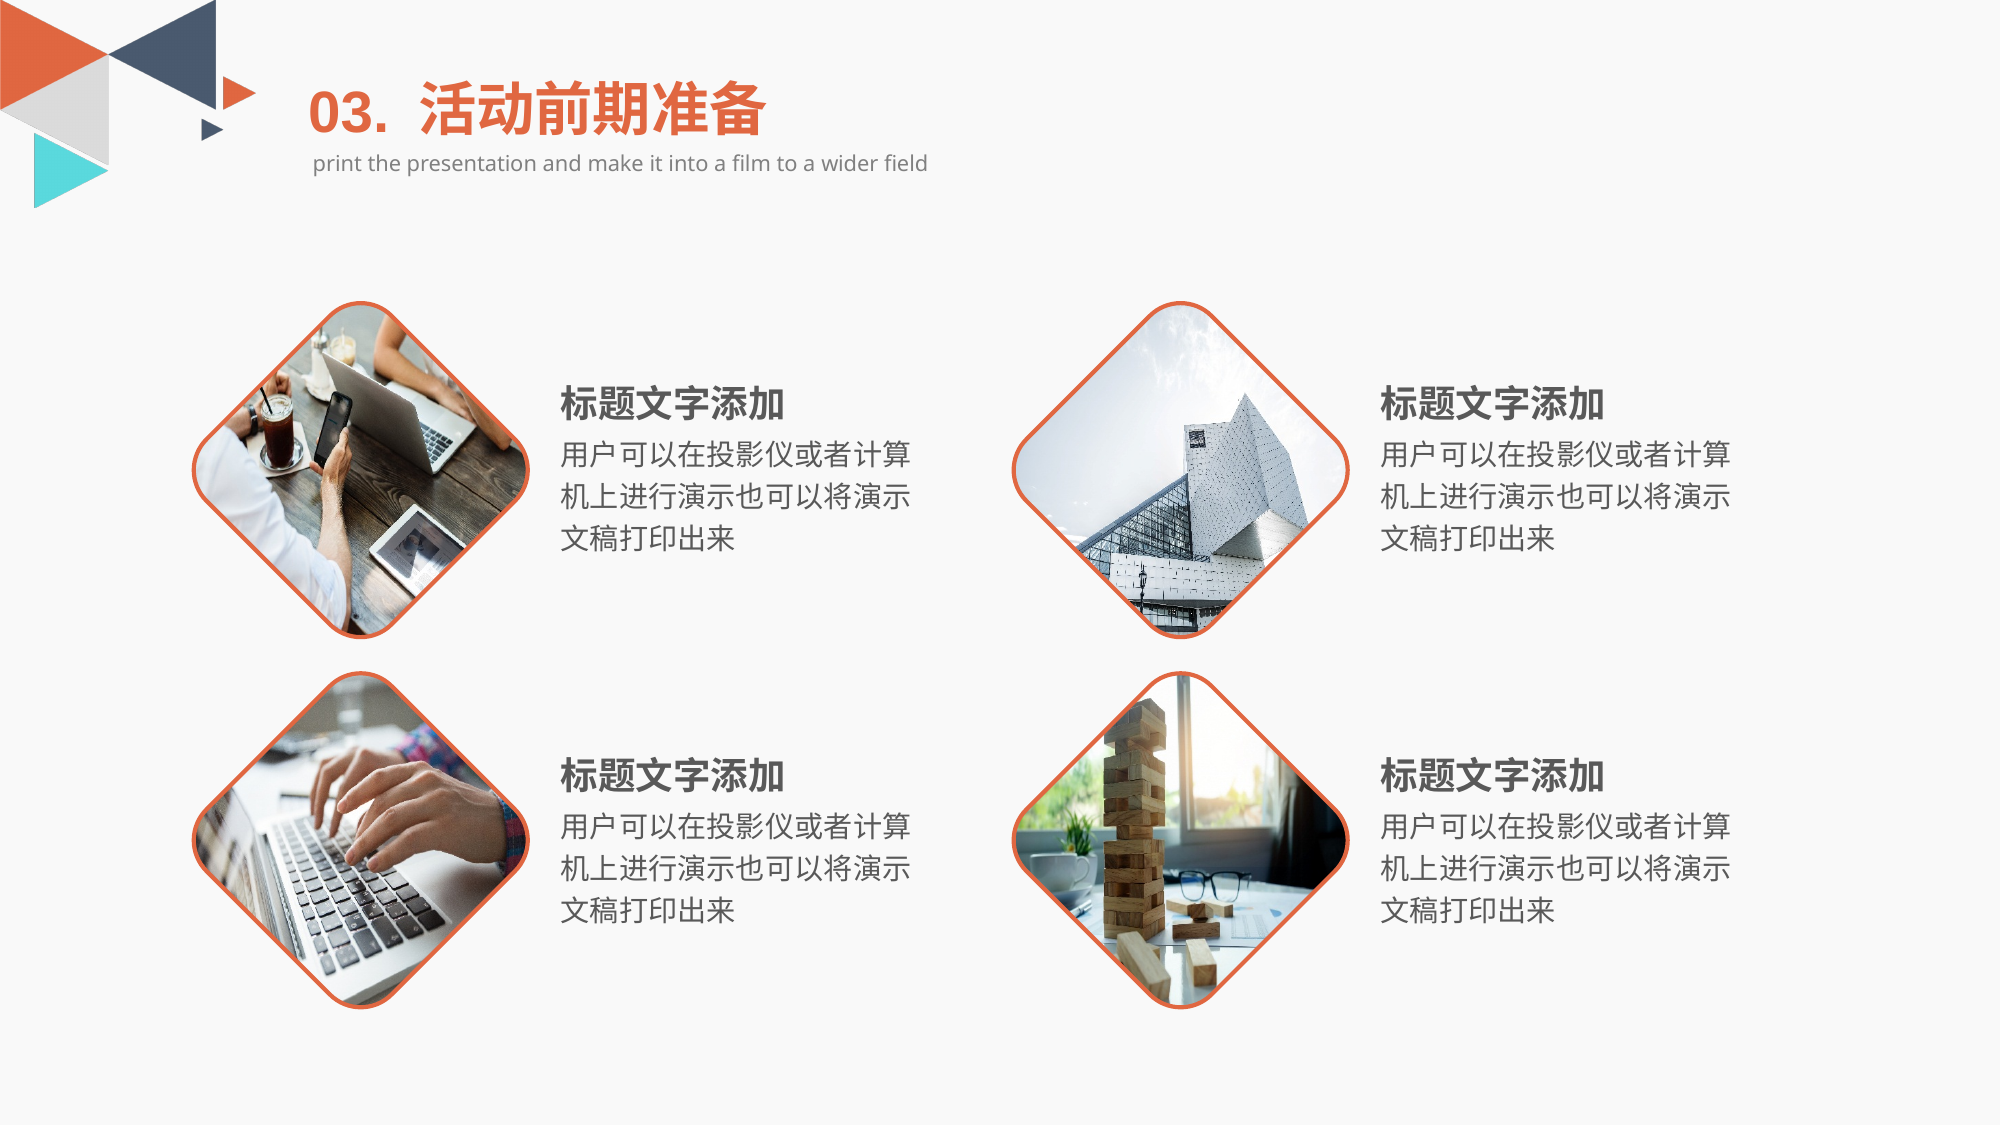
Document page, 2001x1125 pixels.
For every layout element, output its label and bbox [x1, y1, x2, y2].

picture [193, 673, 528, 1008]
text_box [1365, 363, 1768, 565]
text_box [1365, 736, 1768, 937]
text_box [545, 736, 948, 937]
text_box [545, 363, 948, 565]
picture [1013, 673, 1348, 1008]
picture [1, 0, 256, 232]
text_box [292, 64, 1022, 182]
picture [193, 303, 528, 638]
picture [1013, 303, 1348, 638]
